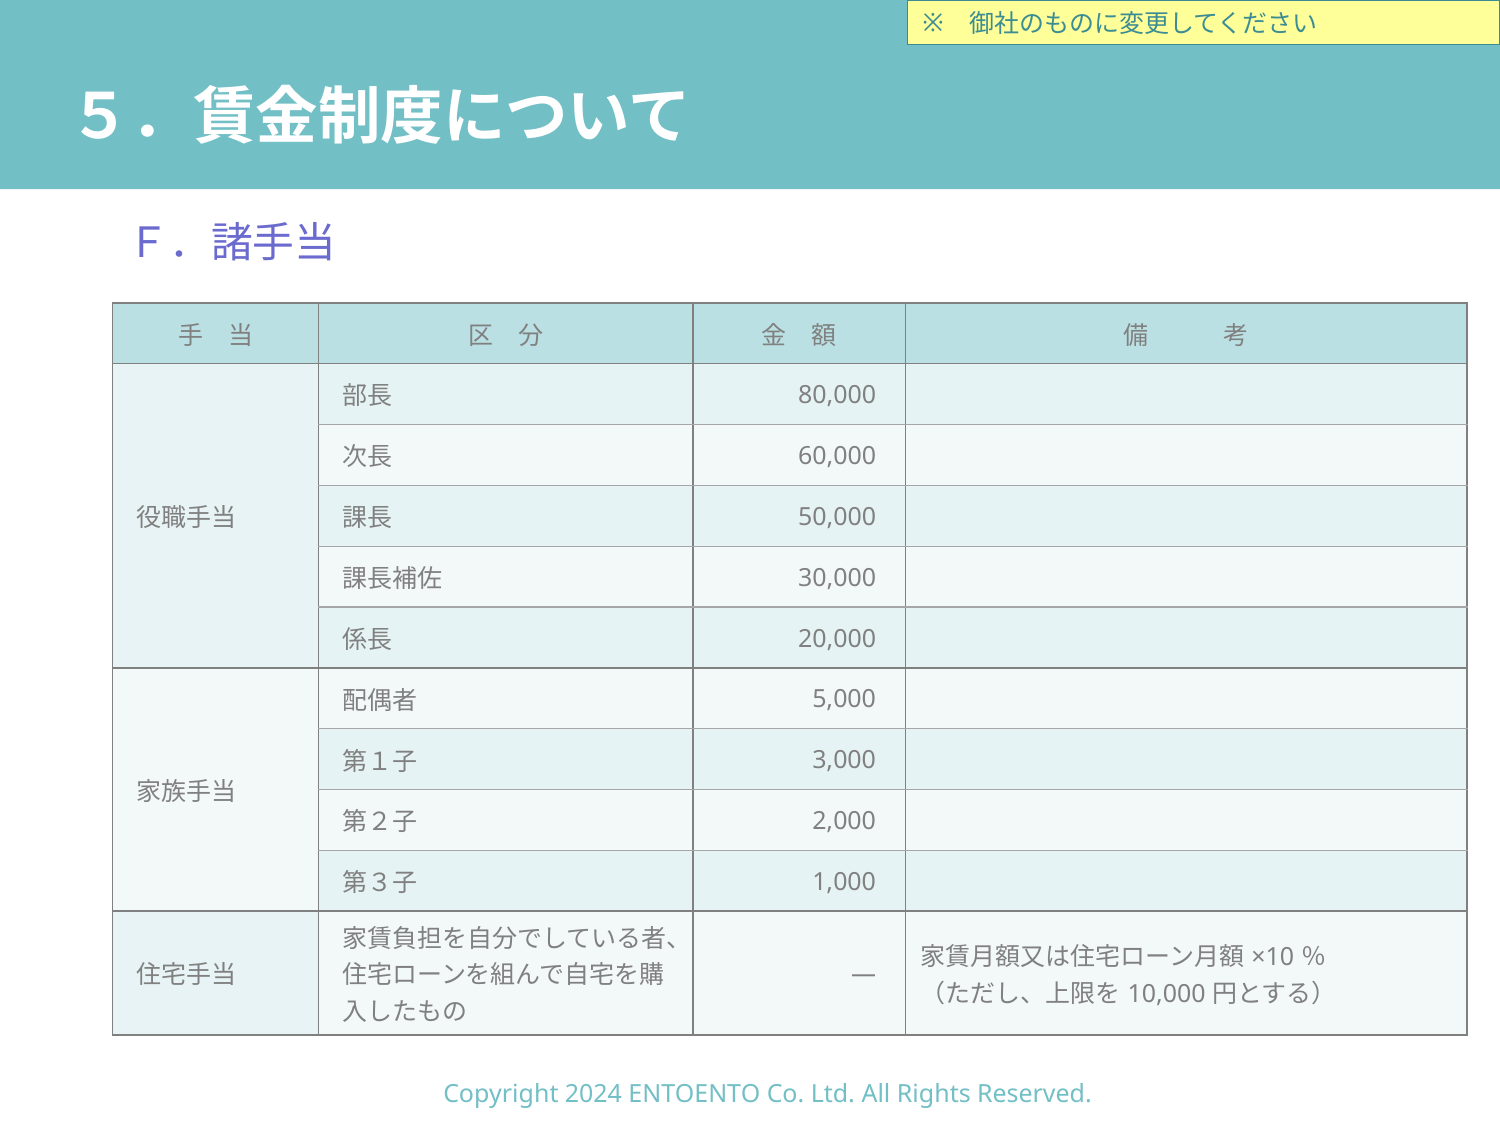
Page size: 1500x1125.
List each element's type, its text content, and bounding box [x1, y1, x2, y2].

table_cell 役職手当 [113, 364, 318, 667]
table_cell 次長 [319, 425, 692, 485]
table_cell 家賃月額又は住宅ローン月額×10％ （ただし、上限を10,000円とする） [906, 912, 1466, 1034]
table_header 手 当 [113, 304, 318, 363]
text_box 御社のものに変更してください [907, 0, 1500, 45]
table_cell 5,000 [694, 669, 905, 728]
table_cell 家賃負担を自分でしている者、住宅ローンを組んで自宅を購入したもの [319, 912, 692, 1034]
table_cell 課長補佐 [319, 547, 692, 606]
table_cell [906, 486, 1466, 546]
table_cell 20,000 [694, 608, 905, 667]
table_cell 係長 [319, 608, 692, 667]
table_cell 50,000 [694, 486, 905, 546]
table_header 区 分 [319, 304, 692, 363]
table_cell 第３子 [319, 851, 692, 910]
table_cell [906, 364, 1466, 424]
table_cell 課長 [319, 486, 692, 546]
table_cell [906, 669, 1466, 728]
table_cell 配偶者 [319, 669, 692, 728]
table_cell [906, 547, 1466, 606]
table_cell 3,000 [694, 729, 905, 789]
table_cell [906, 851, 1466, 910]
table_cell [906, 608, 1466, 667]
list Ｆ．諸手当 [112, 208, 1388, 302]
table_cell [906, 425, 1466, 485]
table_cell [906, 729, 1466, 789]
table_header 金 額 [694, 304, 905, 363]
table_cell 部長 [319, 364, 692, 424]
title ５．賃金制度について [53, 42, 1388, 185]
table_cell 住宅手当 [113, 912, 318, 1034]
table_cell 60,000 [694, 425, 905, 485]
footer Copyright 2024 ENTOENTO Co. Ltd. All Rights Reserved. [206, 1070, 1331, 1125]
table_cell 第１子 [319, 729, 692, 789]
table_header 備 考 [906, 304, 1466, 363]
table_cell 30,000 [694, 547, 905, 606]
table_cell 2,000 [694, 790, 905, 850]
table_cell 80,000 [694, 364, 905, 424]
table_cell 1,000 [694, 851, 905, 910]
table_cell ― [694, 912, 905, 1034]
table_cell 家族手当 [113, 669, 318, 910]
table_cell 第２子 [319, 790, 692, 850]
table_cell [906, 790, 1466, 850]
